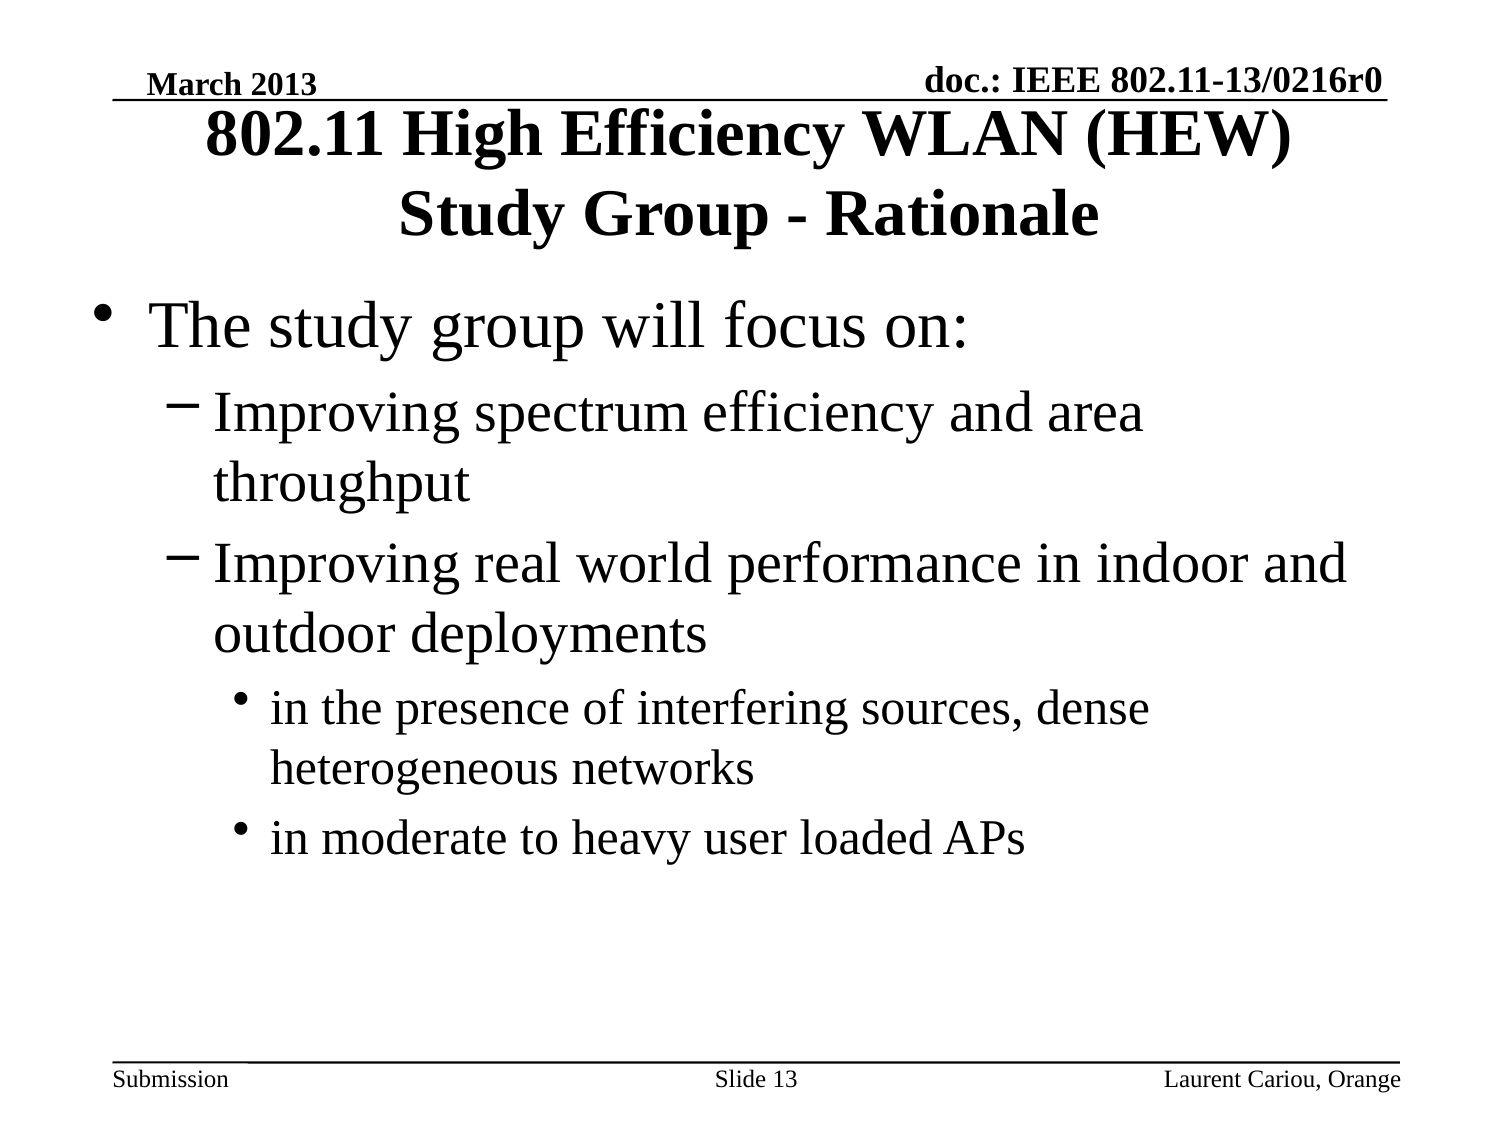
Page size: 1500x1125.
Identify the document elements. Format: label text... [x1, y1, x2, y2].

title 802.11 High Efficiency WLAN (HEW) Study Group - Rationale [112, 81, 1388, 257]
slide_number Slide 13 [712, 1061, 800, 1093]
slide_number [114, 54, 351, 111]
list The study group will focus on: Improving spectrum efficiency and area throughput Improving real world performance in indoor and outdoor deployments in the presence of interfering sources, dense heterogeneous networks in moderate to heavy user loaded APs [76, 273, 1415, 1010]
footer Laurent Cariou, Orange [1160, 1061, 1402, 1093]
